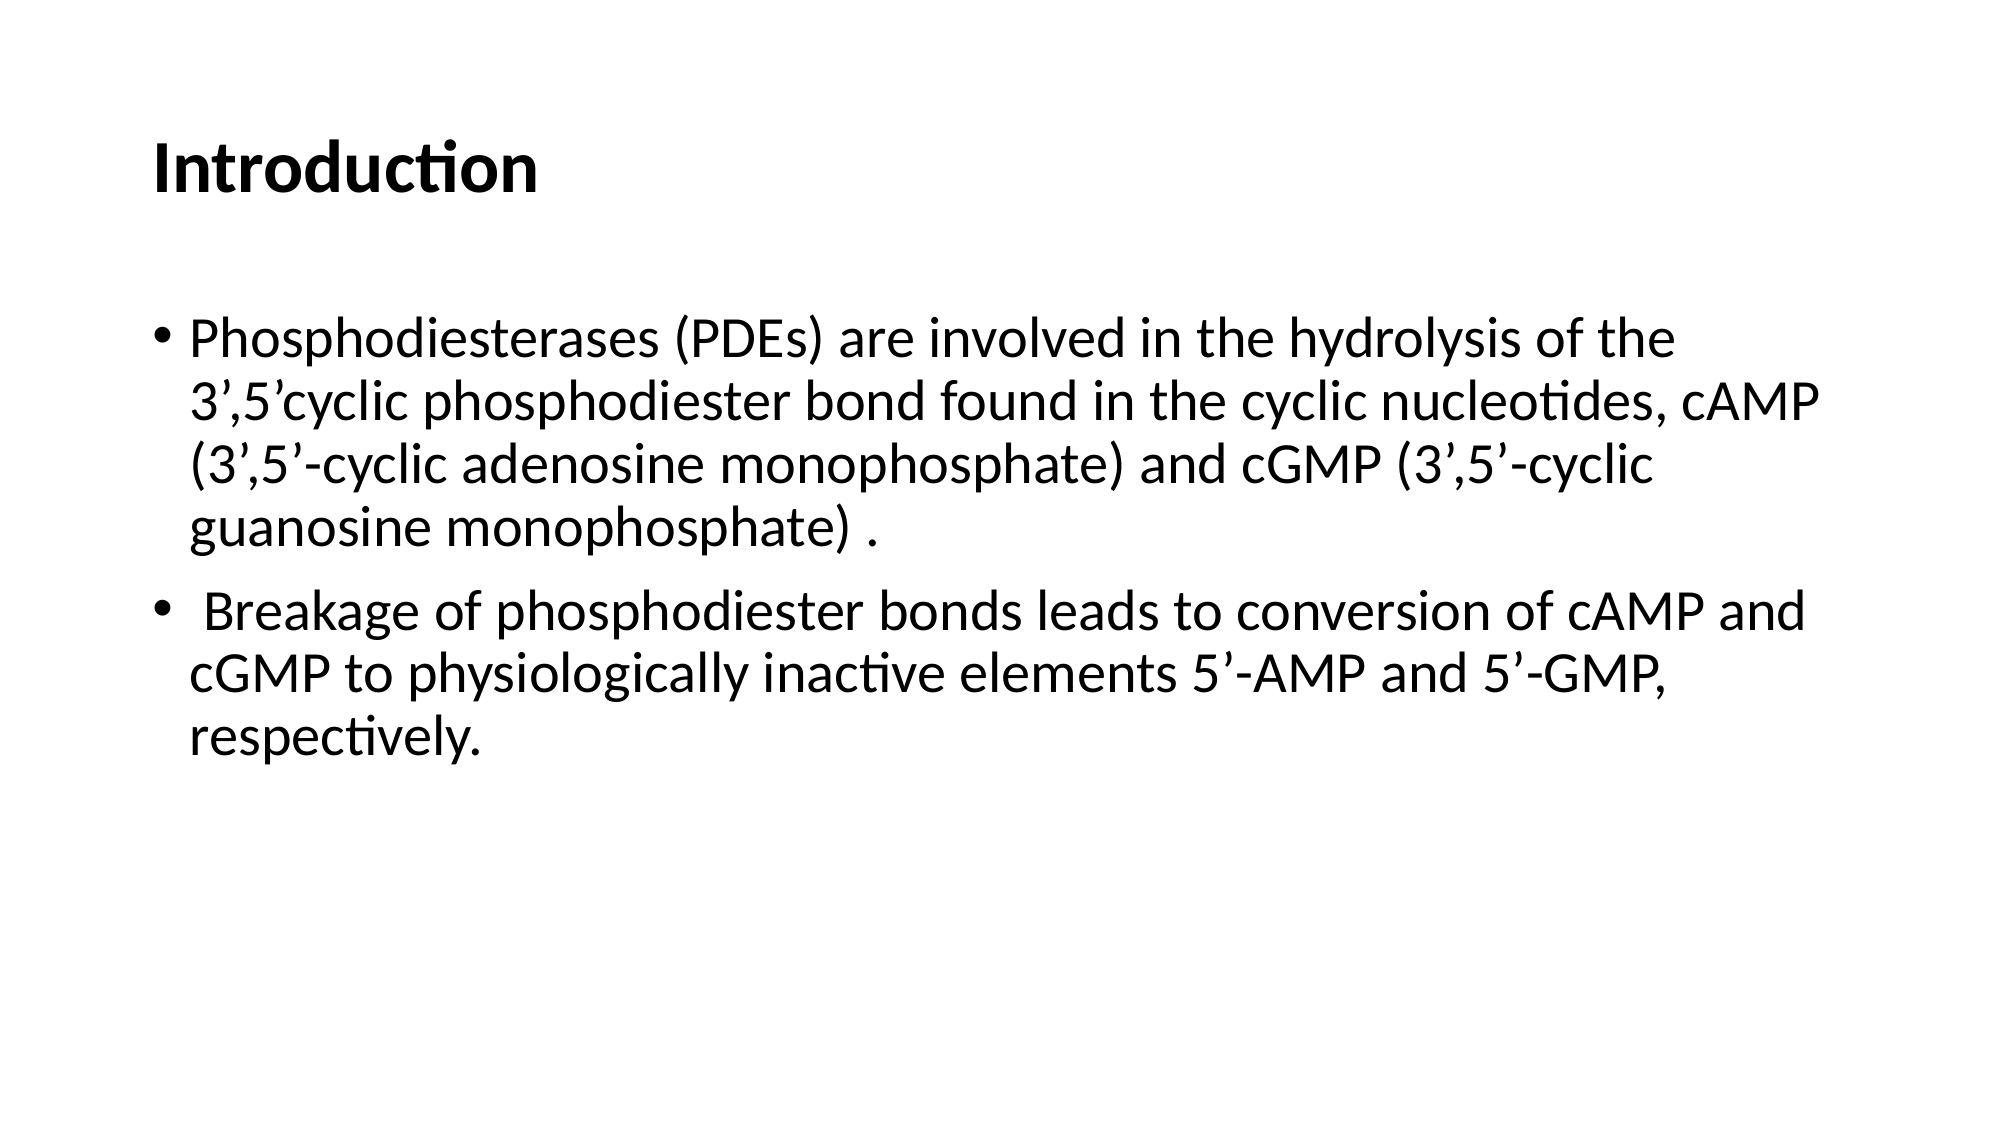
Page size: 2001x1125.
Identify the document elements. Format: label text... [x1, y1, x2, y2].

list Phosphodiesterases (PDEs) are involved in the hydrolysis of the 3’,5’cyclic phosphodiester bond found in the cyclic nucleotides, cAMP (3’,5’-cyclic adenosine monophosphate) and cGMP (3’,5’-cyclic guanosine monophosphate) . Breakage of phosphodiester bonds leads to conversion of cAMP and cGMP to physiologically inactive elements 5’-AMP and 5’-GMP, respectively. [137, 299, 1863, 1014]
title Introduction [137, 59, 1863, 278]
